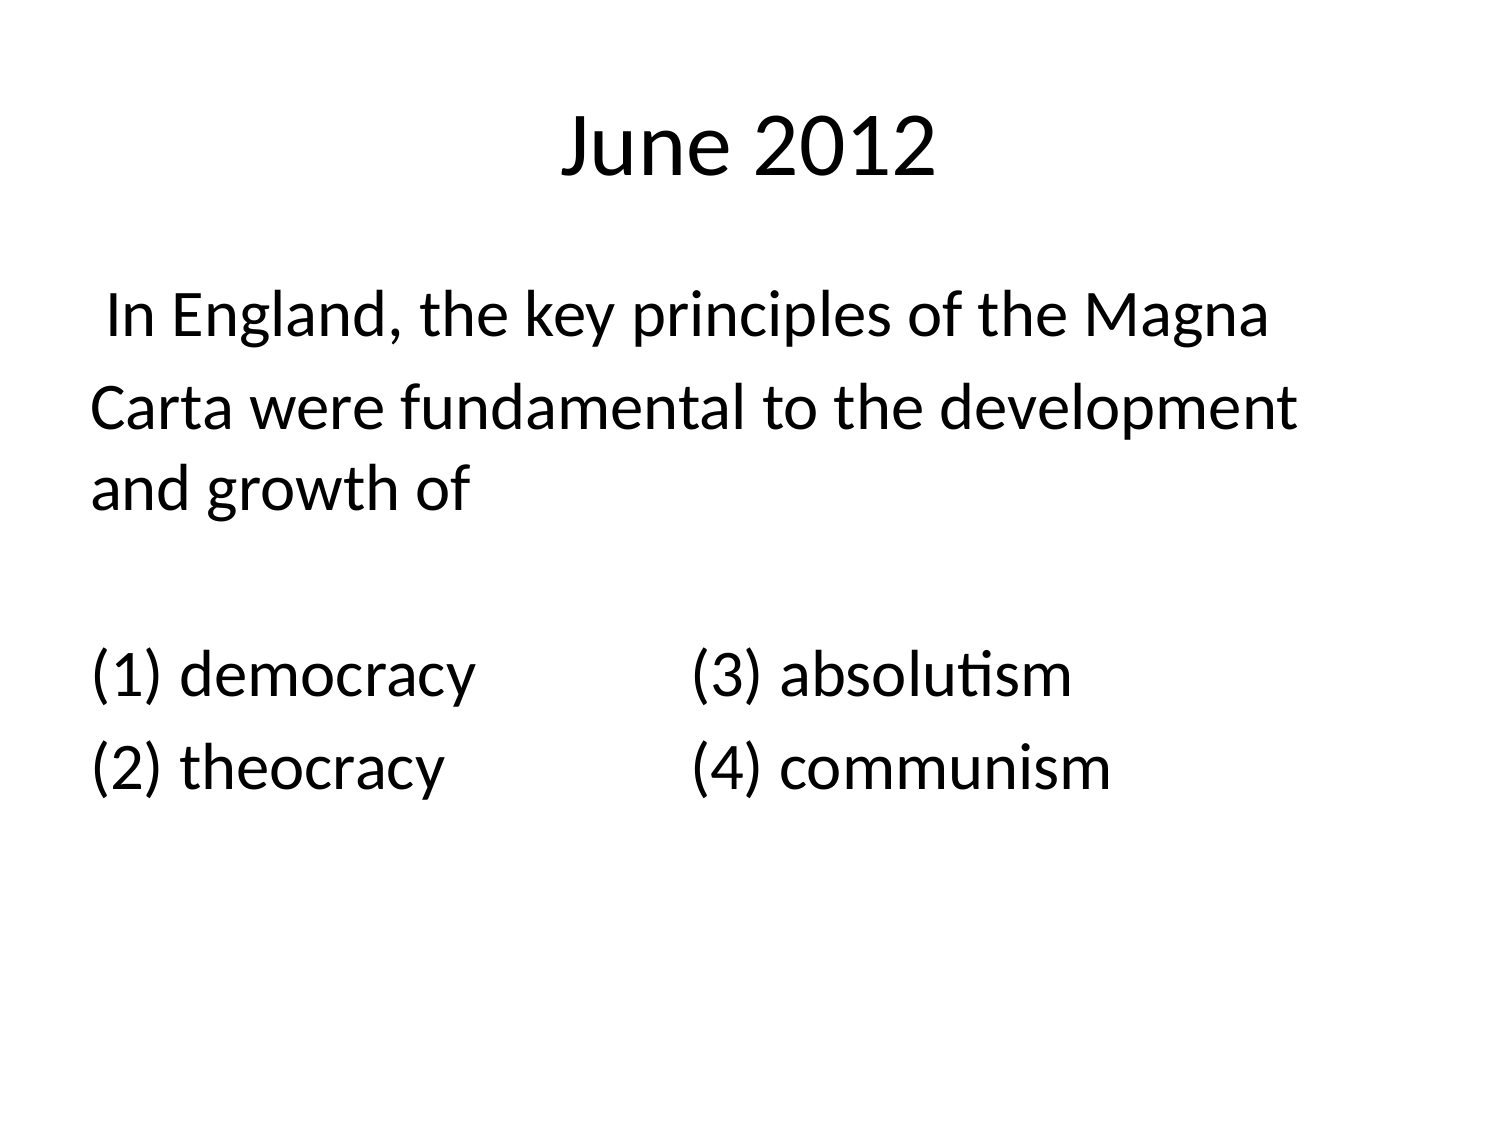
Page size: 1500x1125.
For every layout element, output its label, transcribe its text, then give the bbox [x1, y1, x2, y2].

list In England, the key principles of the Magna Carta were fundamental to the development and growth of (1) democracy (3) absolutism (2) theocracy (4) communism [75, 262, 1425, 1005]
title June 2012 [75, 45, 1425, 233]
